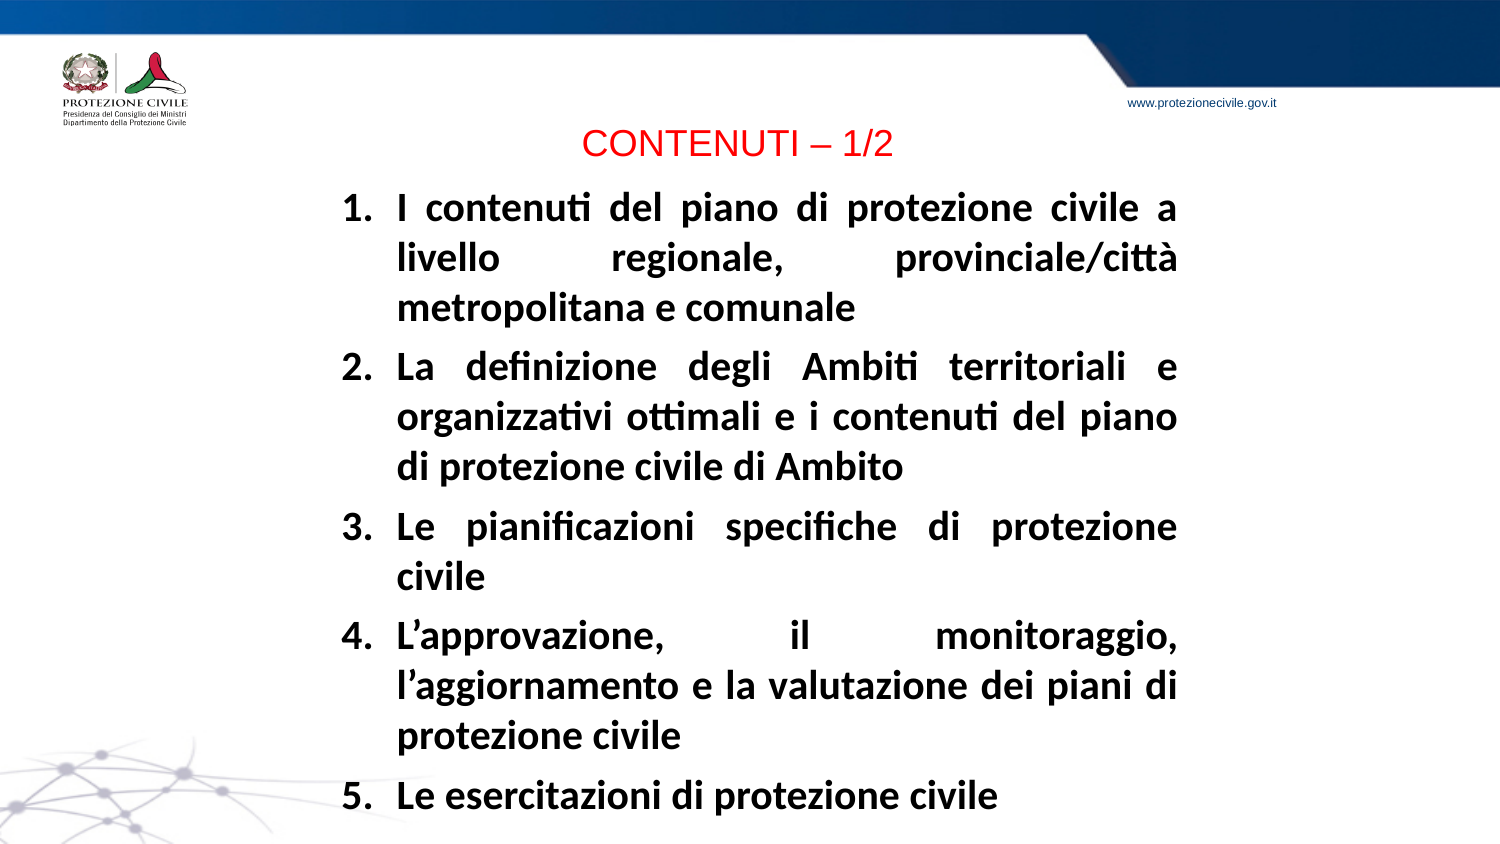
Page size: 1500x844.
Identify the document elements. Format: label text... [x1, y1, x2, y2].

text_box CONTENUTI – 1/2 [236, 111, 1240, 172]
picture [0, 0, 1500, 844]
text_box I contenuti del piano di protezione civile a livello regionale, provinciale/città metropolitana e comunale La definizione degli Ambiti territoriali e organizzativi ottimali e i contenuti del piano di protezione civile di Ambito Le pianificazioni specifiche di protezione civile L’approvazione, il monitoraggio, l’aggiornamento e la valutazione dei piani di protezione civile Le esercitazioni di protezione civile [315, 172, 1193, 825]
